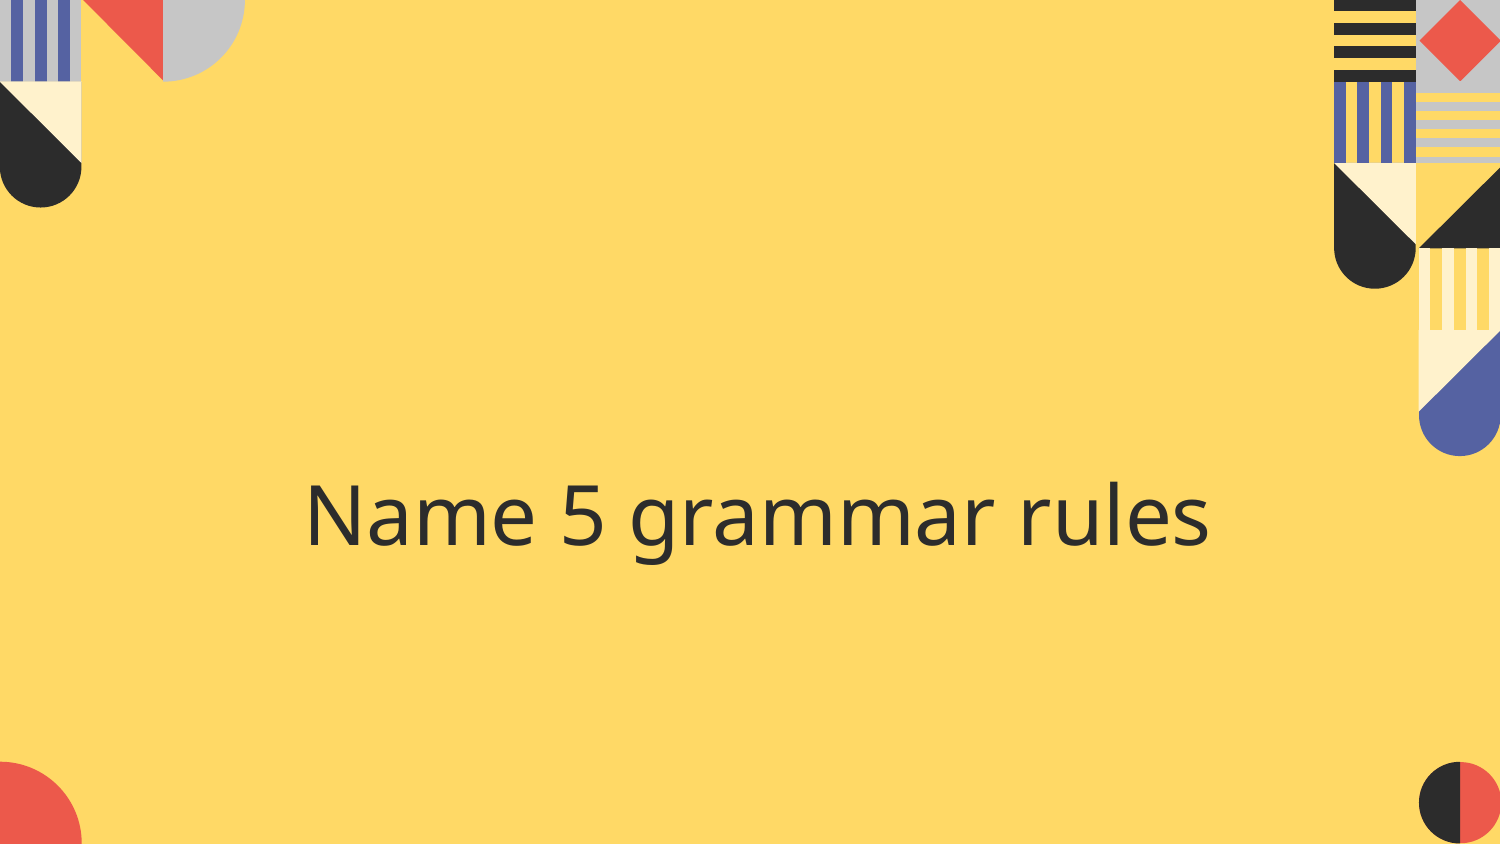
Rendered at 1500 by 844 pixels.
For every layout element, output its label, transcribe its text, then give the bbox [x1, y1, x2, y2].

list Name 5 grammar rules [152, 257, 1340, 755]
